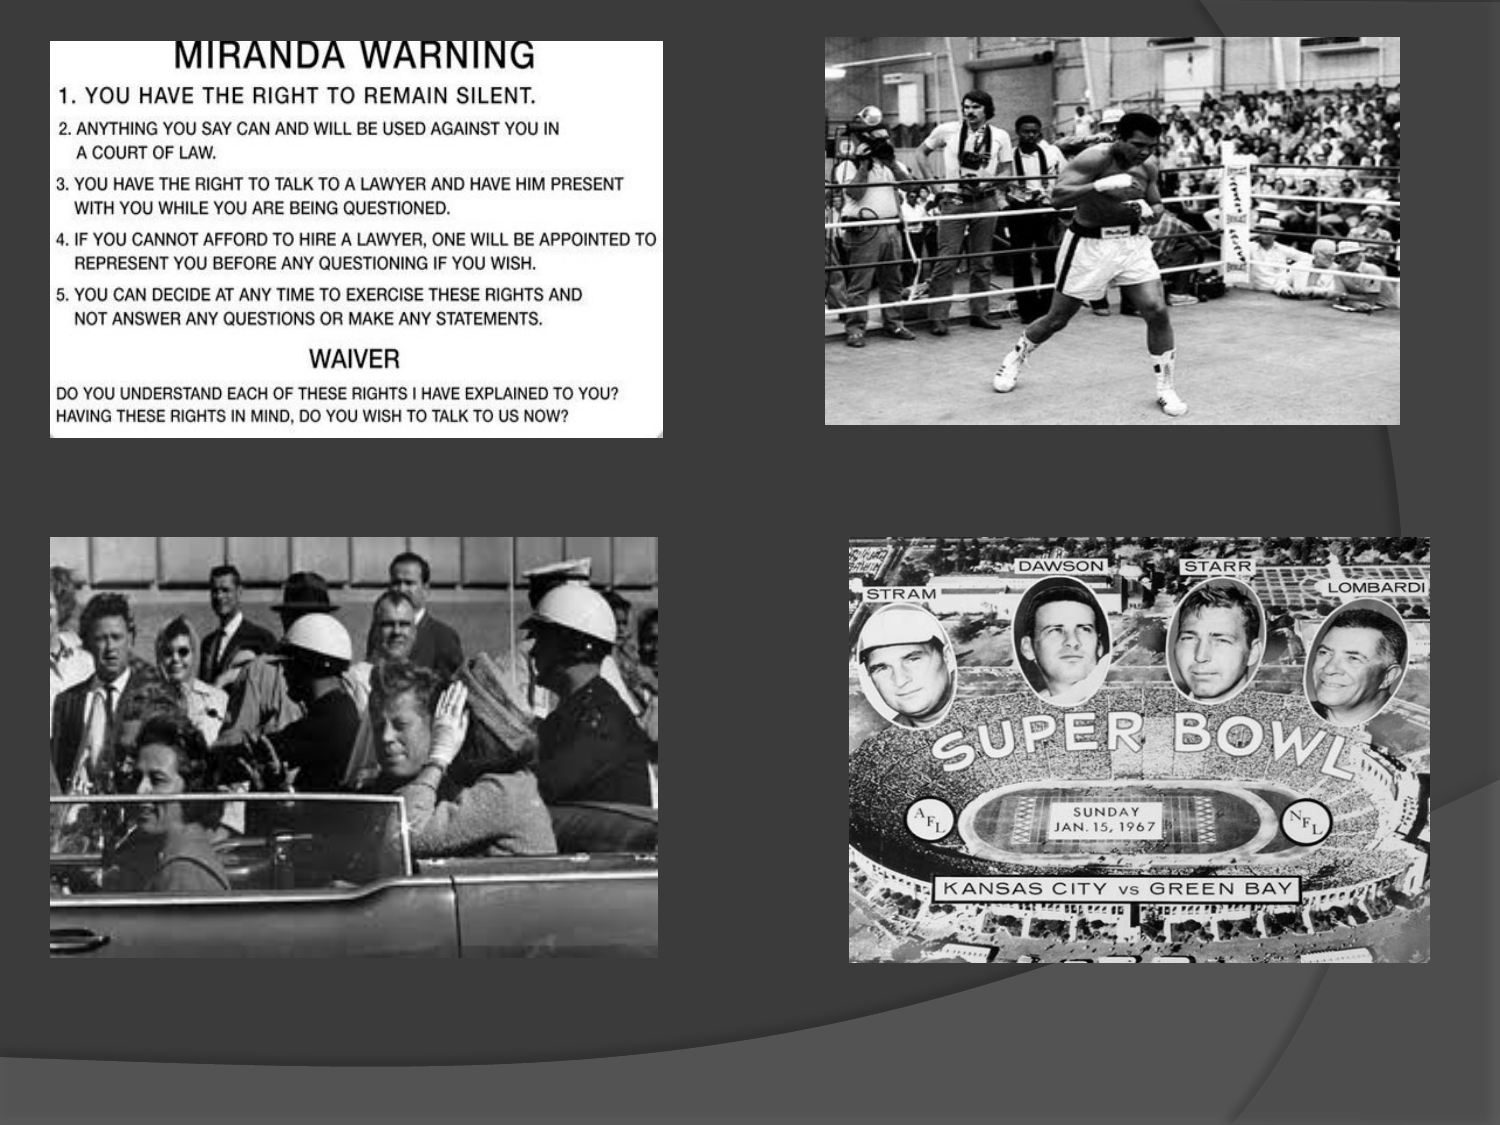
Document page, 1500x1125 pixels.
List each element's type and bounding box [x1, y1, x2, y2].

picture [849, 537, 1430, 963]
picture [49, 41, 663, 438]
picture [824, 37, 1401, 426]
picture [49, 537, 658, 959]
